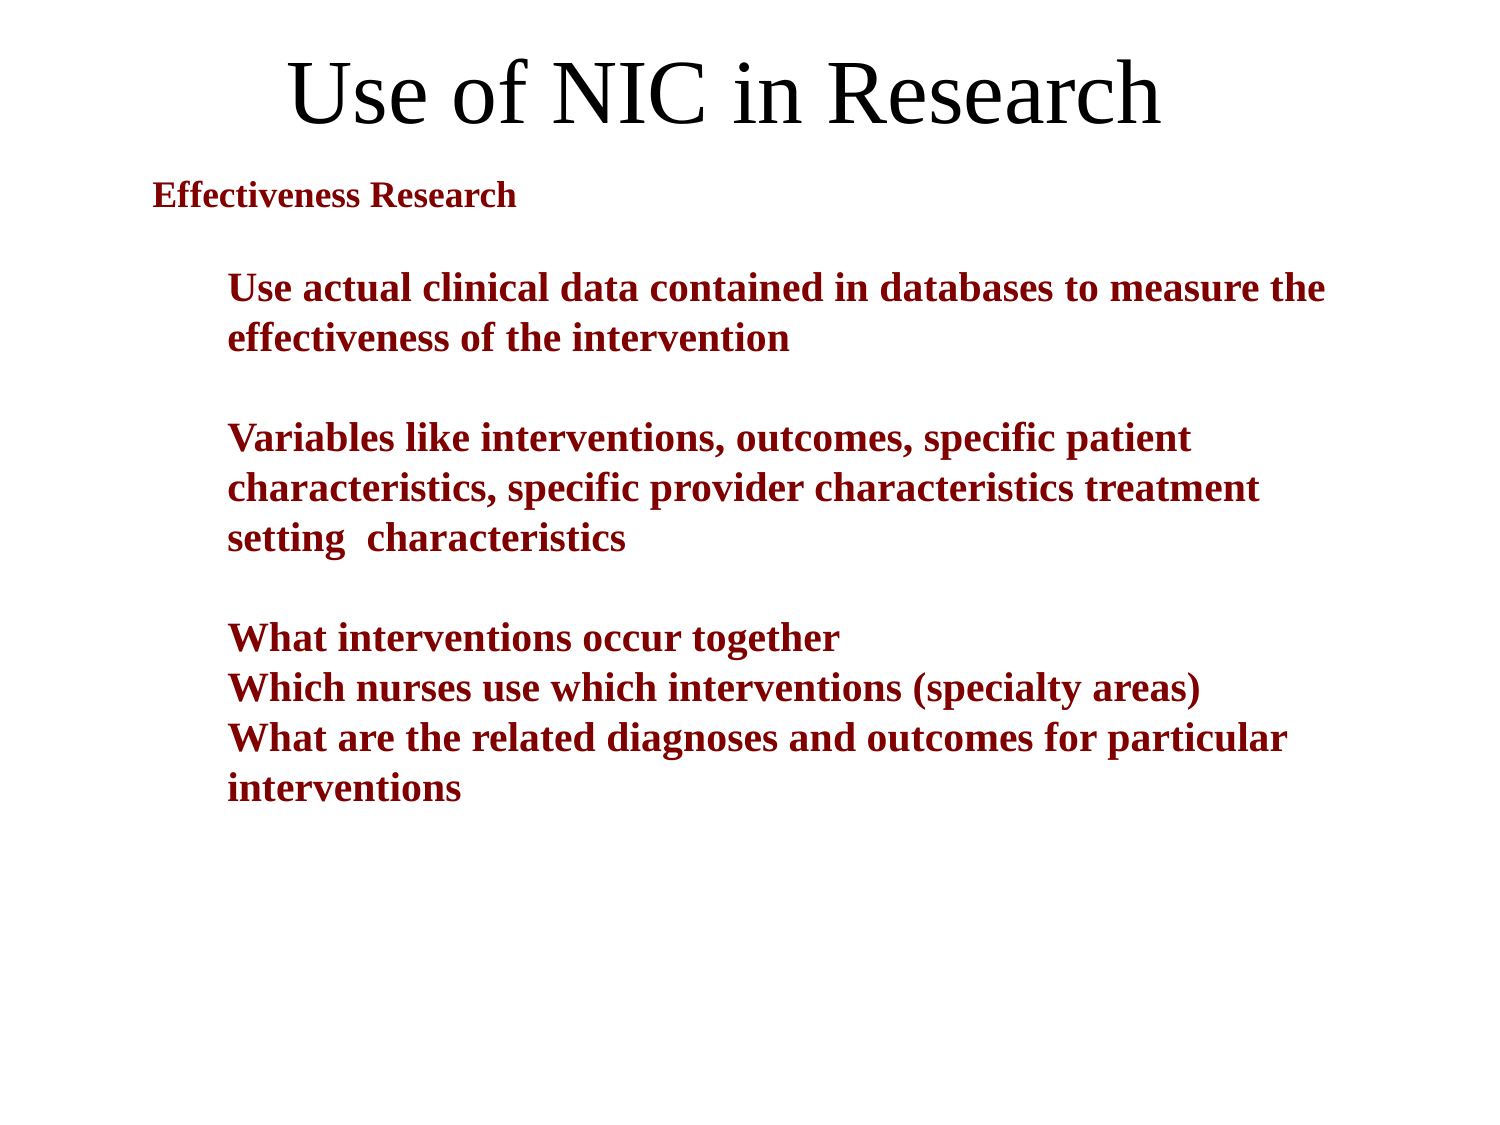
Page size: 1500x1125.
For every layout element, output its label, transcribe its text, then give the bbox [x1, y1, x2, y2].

title Use of NIC in Research [112, 24, 1338, 213]
list Effectiveness Research Use actual clinical data contained in databases to measure the effectiveness of the intervention Variables like interventions, outcomes, specific patient characteristics, specific provider characteristics treatment setting characteristics What interventions occur together Which nurses use which interventions (specialty areas) What are the related diagnoses and outcomes for particular interventions [137, 162, 1363, 905]
